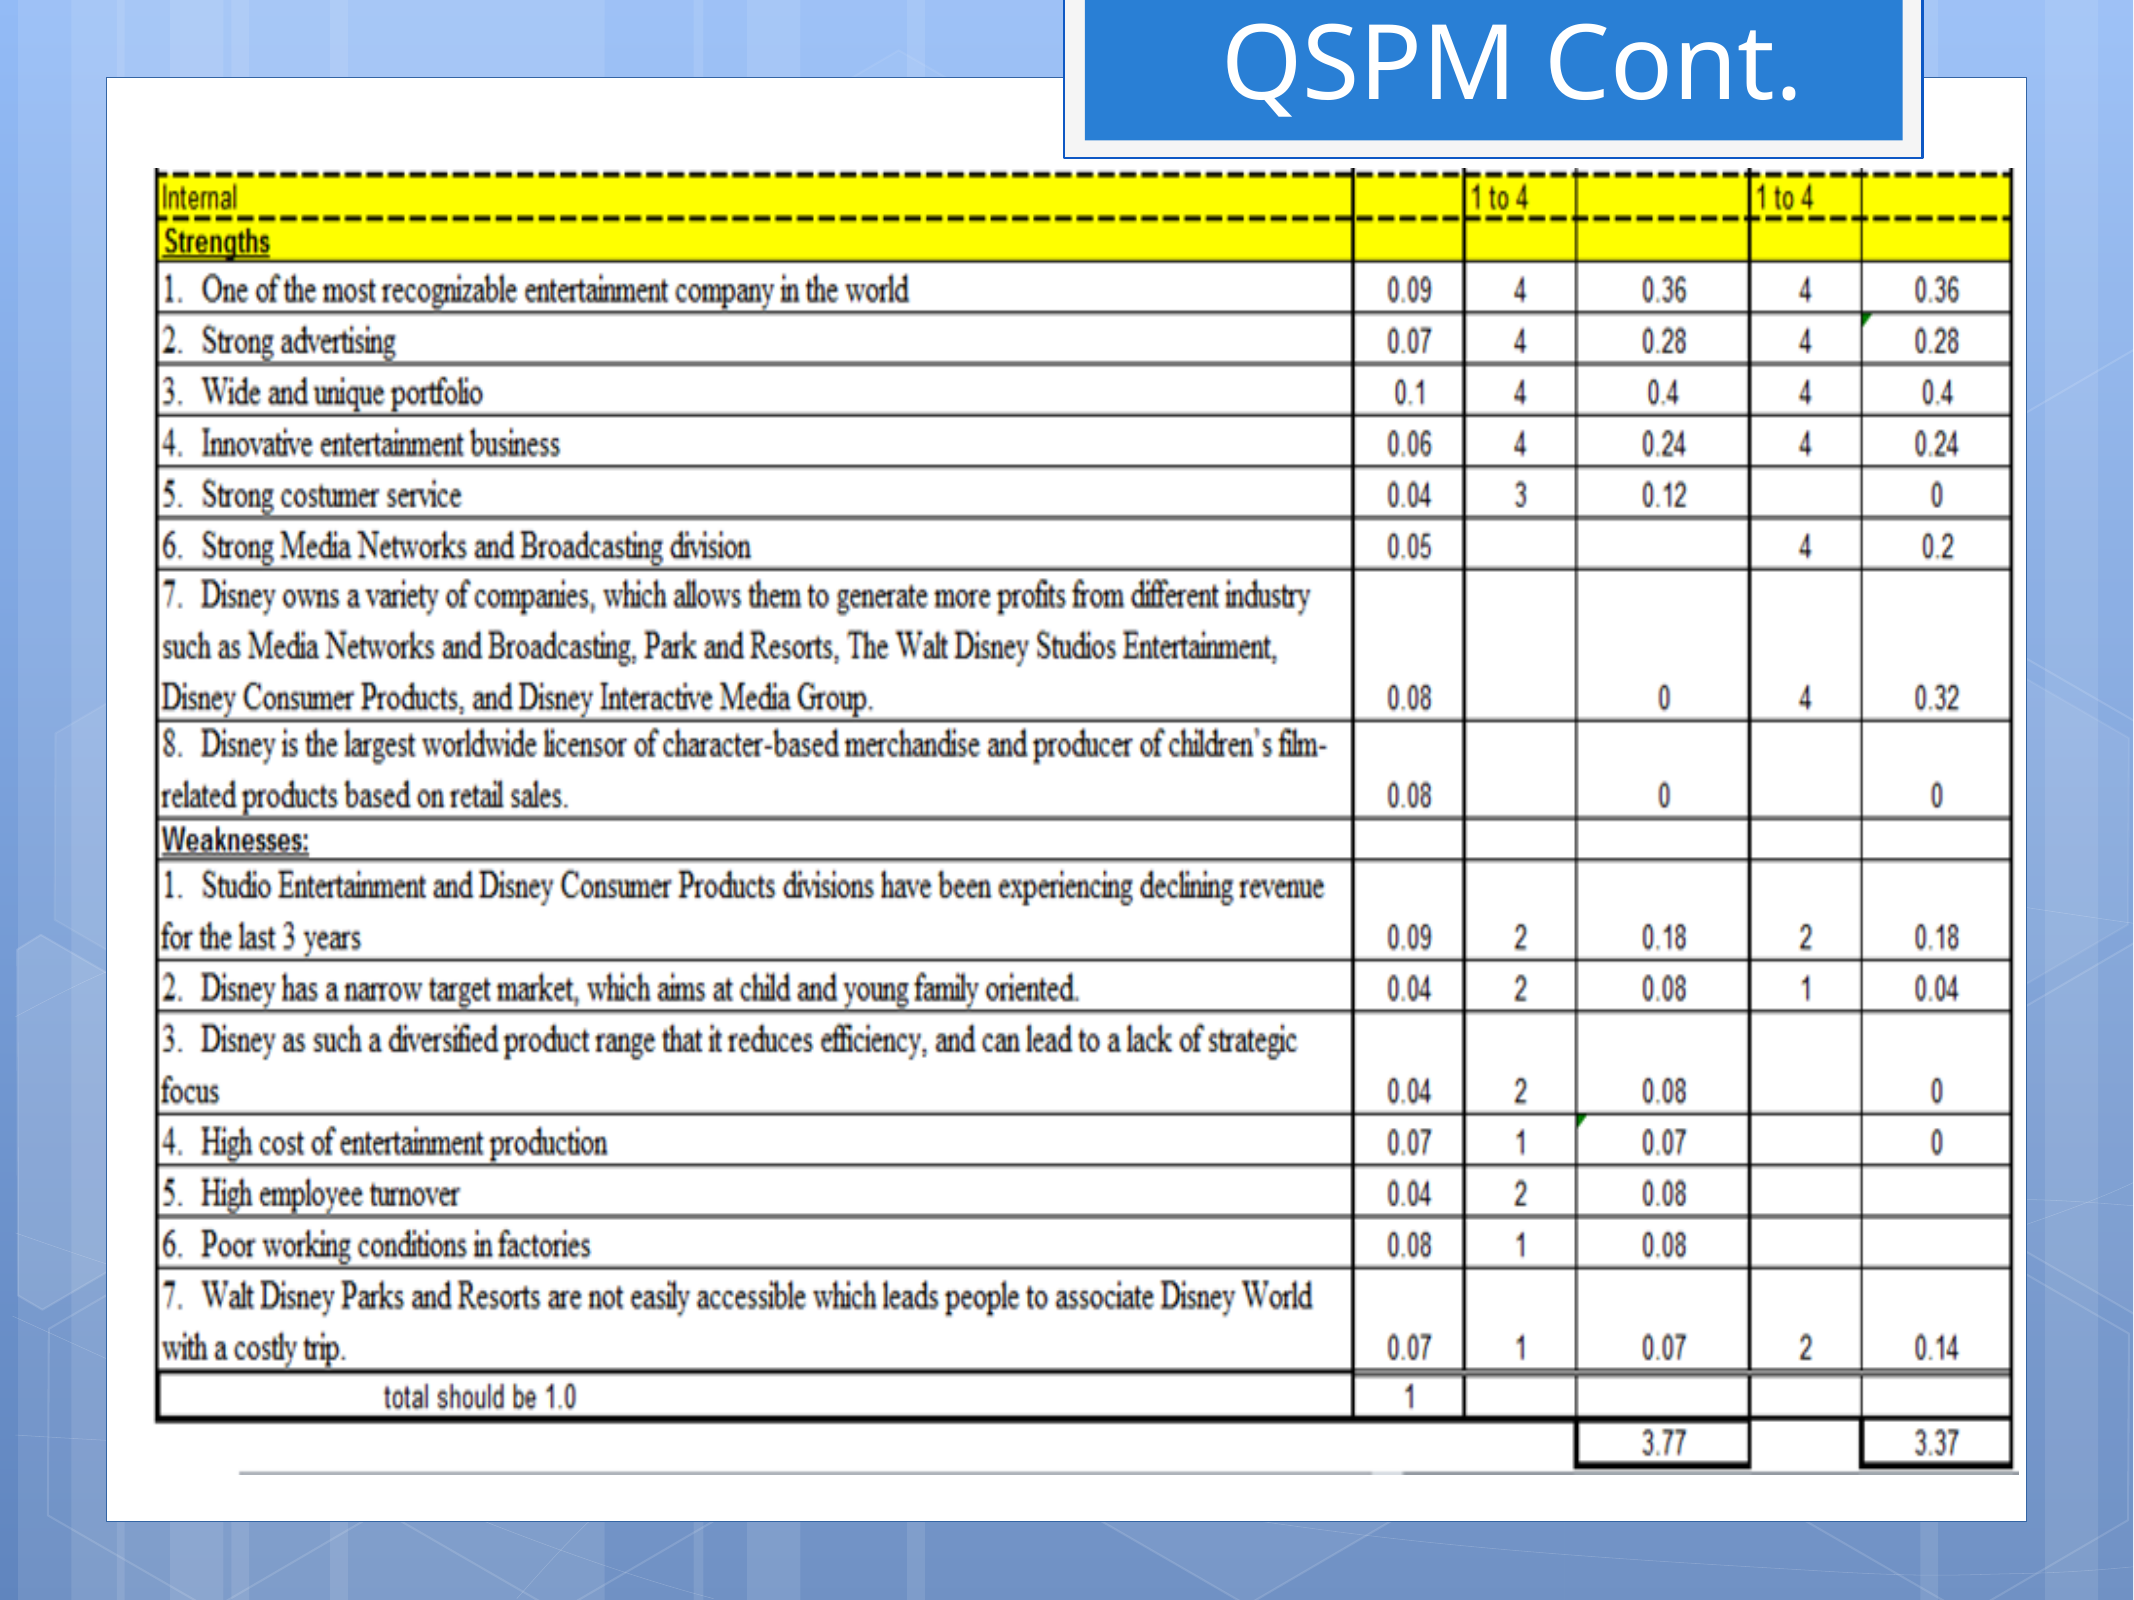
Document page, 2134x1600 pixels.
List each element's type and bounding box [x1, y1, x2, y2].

text_box [0, 0, 2134, 1600]
picture [149, 167, 2020, 1475]
